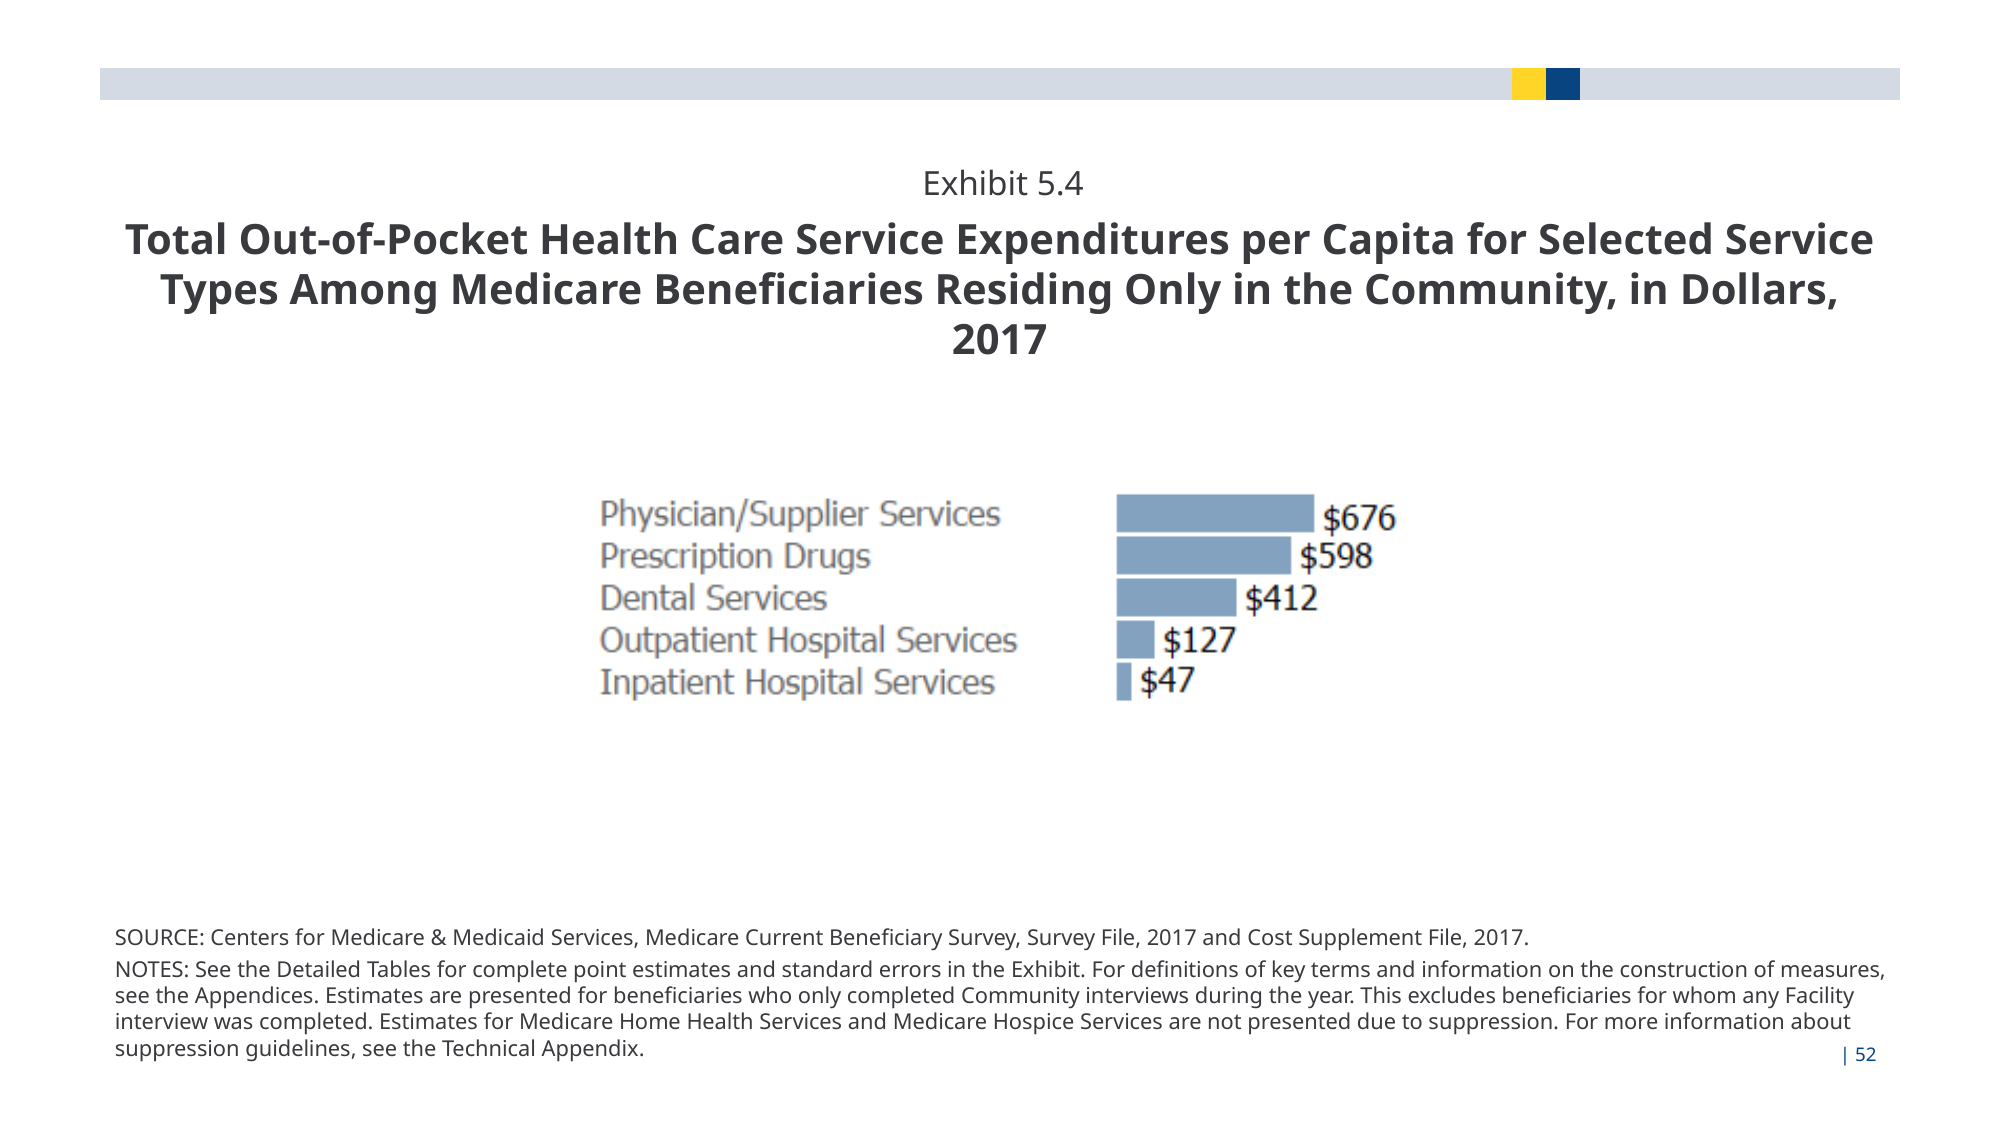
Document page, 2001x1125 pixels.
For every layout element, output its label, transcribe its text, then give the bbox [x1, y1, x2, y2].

title Exhibit 5.4 [99, 154, 1900, 213]
picture [571, 476, 1429, 740]
list SOURCE: Centers for Medicare & Medicaid Services, Medicare Current Beneficiary Survey, Survey File, 2017 and Cost Supplement File, 2017. NOTES: See the Detailed Tables for complete point estimates and standard errors in the Exhibit. For definitions of key terms and information on the construction of measures, see the Appendices. Estimates are presented for beneficiaries who only completed Community interviews during the year. This excludes beneficiaries for whom any Facility interview was completed. Estimates for Medicare Home Health Services and Medicare Hospice Services are not presented due to suppression. For more information about suppression guidelines, see the Technical Appendix. [99, 915, 1900, 1063]
list Total Out-of-Pocket Health Care Service Expenditures per Capita for Selected Service Types Among Medicare Beneficiaries Residing Only in the Community, in Dollars, 2017 [99, 213, 1900, 300]
